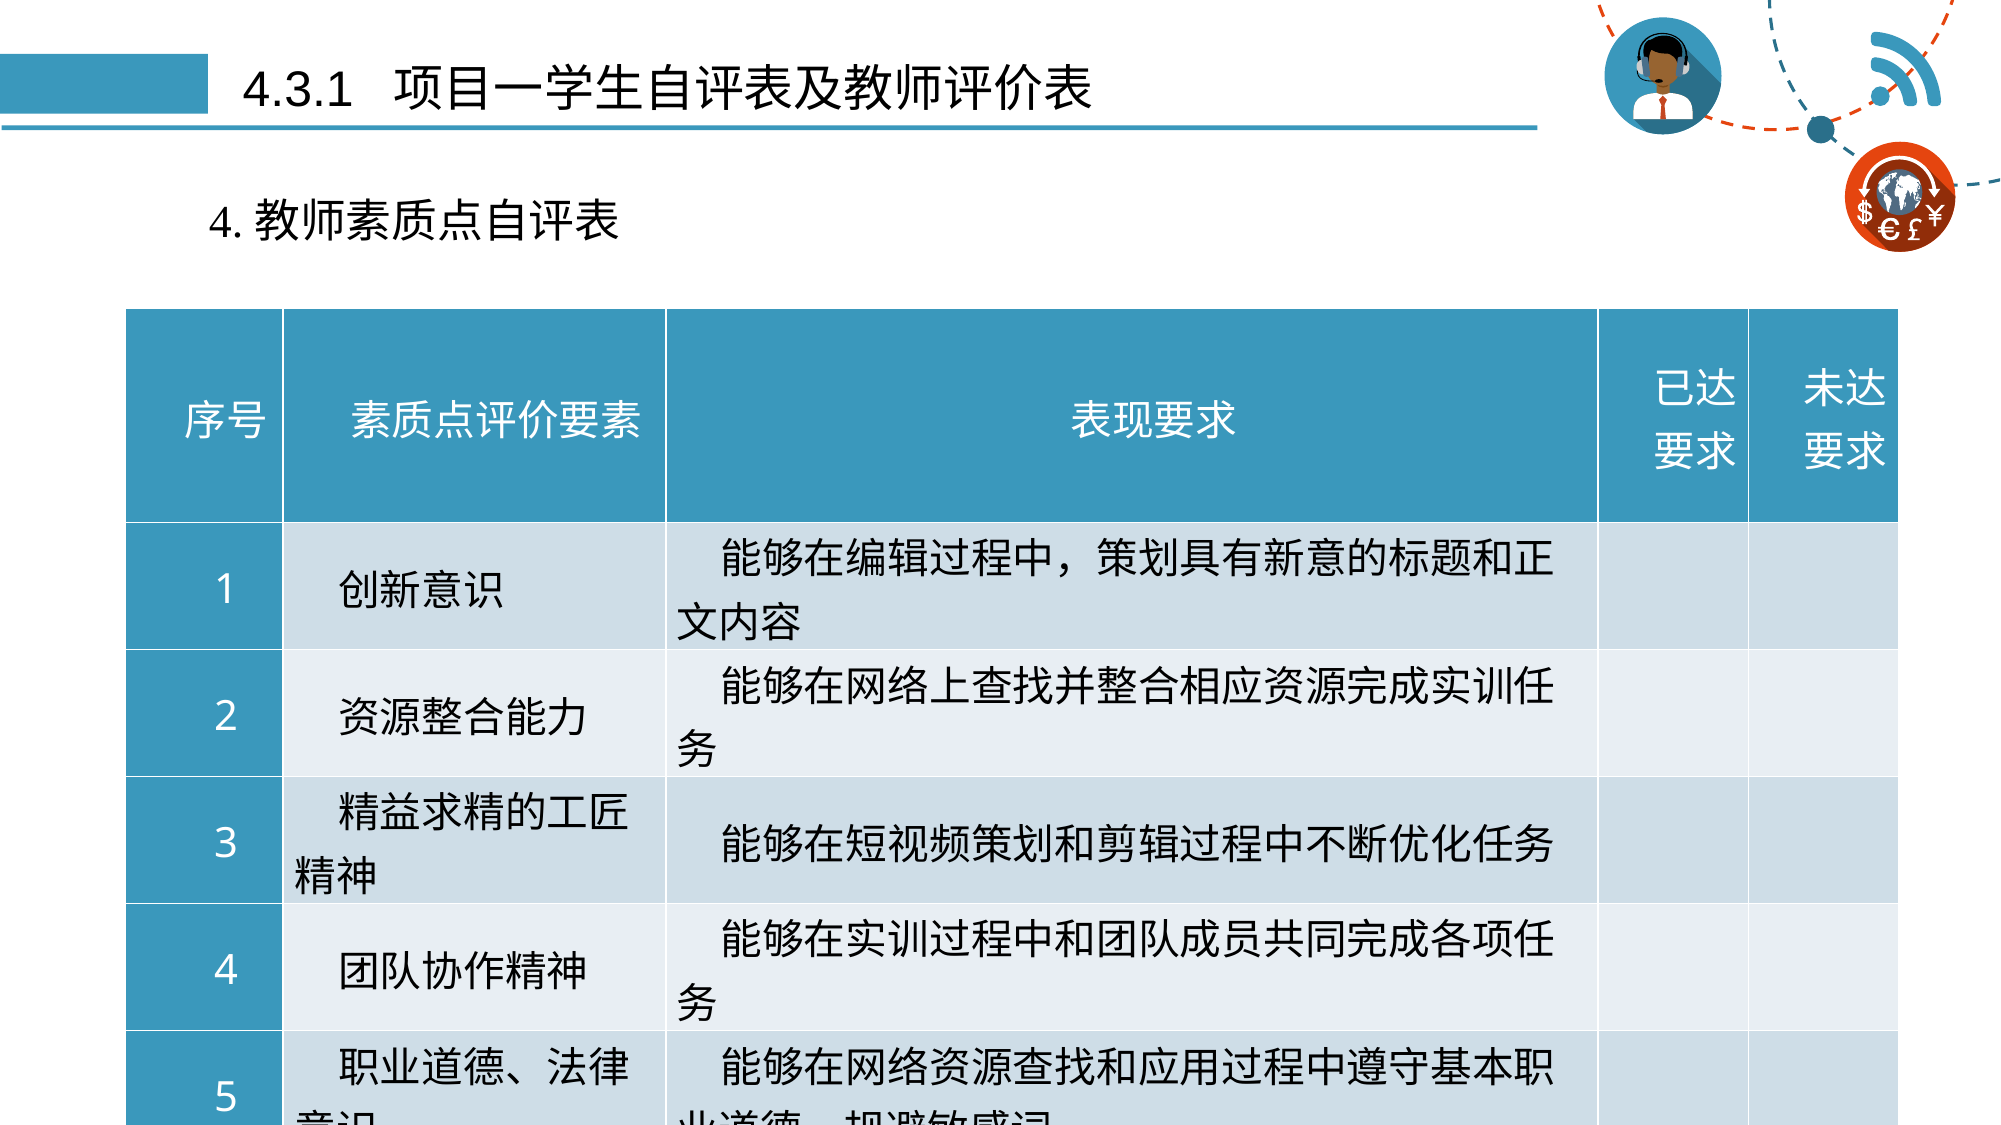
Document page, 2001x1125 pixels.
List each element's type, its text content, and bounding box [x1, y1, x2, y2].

table_cell [1749, 650, 1898, 776]
table_cell [1749, 777, 1898, 903]
table_cell 2 [126, 650, 282, 776]
table_header 表现要求 [667, 309, 1597, 522]
list 4.教师素质点自评表 [100, 164, 1845, 1014]
table_cell 团队协作精神 [284, 904, 665, 1030]
table_header 序号 [126, 309, 282, 522]
table_cell [1749, 904, 1898, 1030]
table_cell 能够在网络资源查找和应用过程中遵守基本职业道德，规避敏感词 [667, 1031, 1597, 1125]
table_cell 3 [126, 777, 282, 903]
table_cell [1599, 523, 1748, 649]
table_cell 创新意识 [284, 523, 665, 649]
table_cell 能够在网络上查找并整合相应资源完成实训任务 [667, 650, 1597, 776]
table_cell 精益求精的工匠精神 [284, 777, 665, 903]
table_cell 4 [126, 904, 282, 1030]
table_cell [1749, 1031, 1898, 1125]
table_header 素质点评价要素 [284, 309, 665, 522]
table_cell 资源整合能力 [284, 650, 665, 776]
table_header 已达 要求 [1599, 309, 1748, 522]
table_cell 能够在短视频策划和剪辑过程中不断优化任务 [667, 777, 1597, 903]
table_cell [1599, 777, 1748, 903]
table_cell 职业道德、法律意识 [284, 1031, 665, 1125]
table_cell 能够在实训过程中和团队成员共同完成各项任务 [667, 904, 1597, 1030]
table_cell [1599, 650, 1748, 776]
table_cell 1 [126, 523, 282, 649]
table_cell [1599, 904, 1748, 1030]
table_header 未达 要求 [1749, 309, 1898, 522]
title 4.3.1 项目一学生自评表及教师评价表 [222, 55, 1863, 127]
table_cell 能够在编辑过程中，策划具有新意的标题和正文内容 [667, 523, 1597, 649]
table_cell [1599, 1031, 1748, 1125]
table_cell 5 [126, 1031, 282, 1125]
table_cell [1749, 523, 1898, 649]
